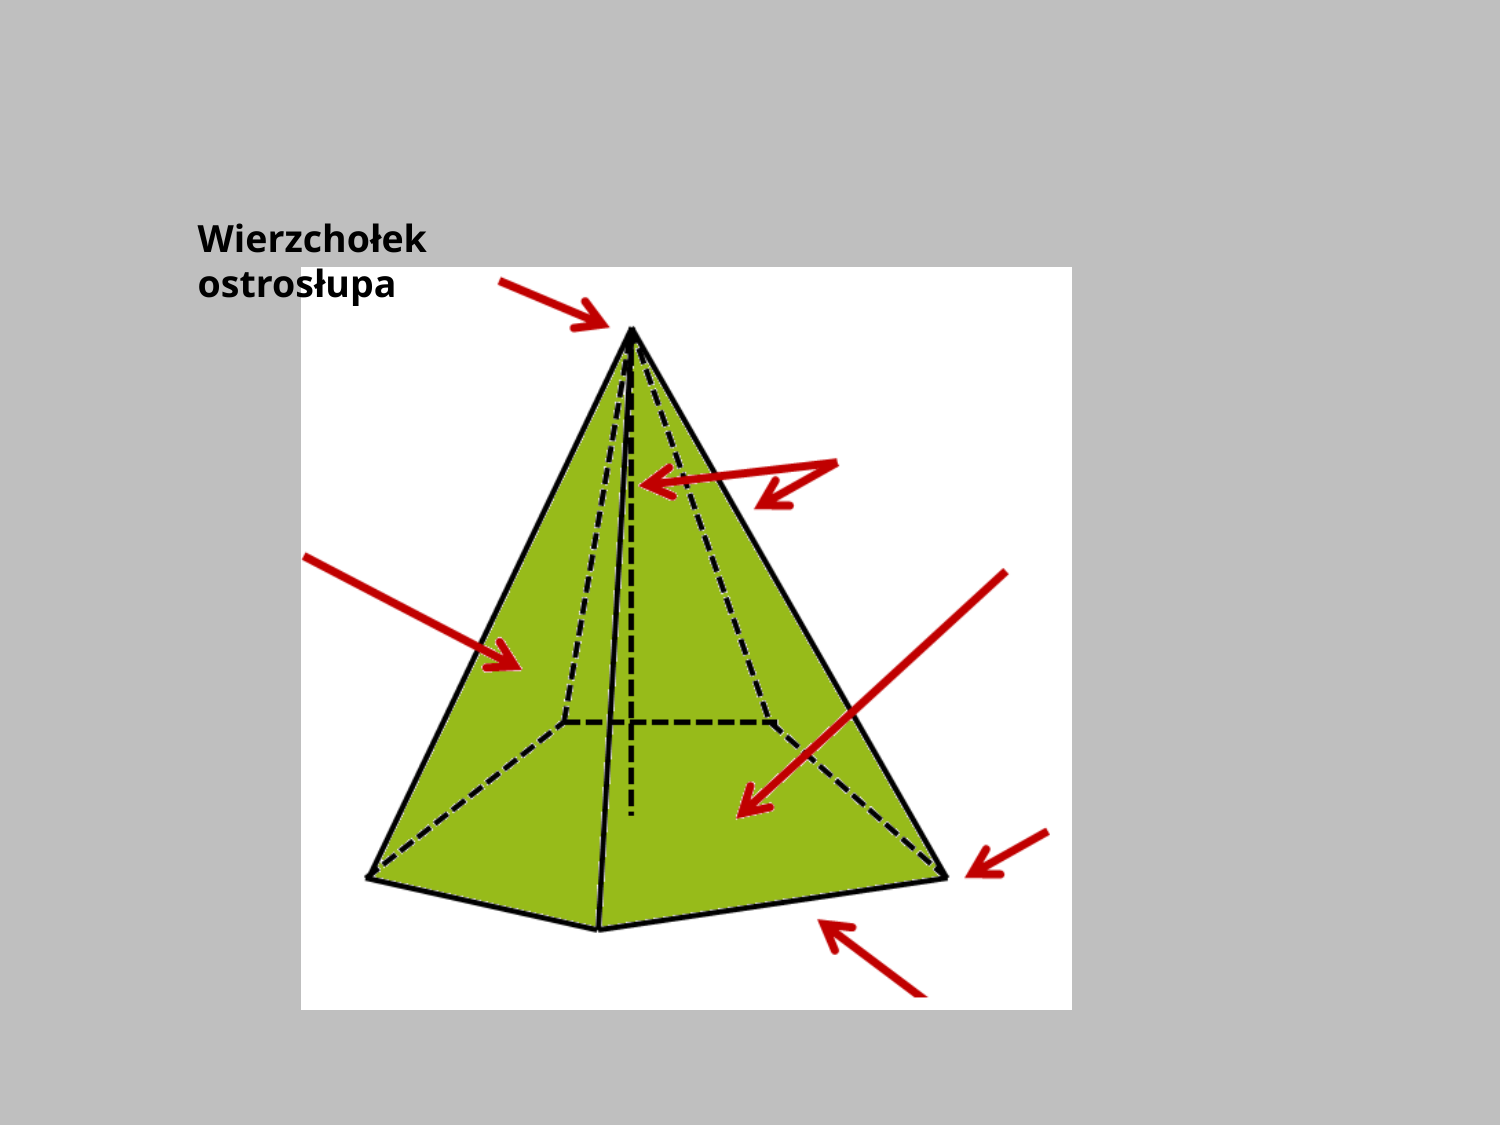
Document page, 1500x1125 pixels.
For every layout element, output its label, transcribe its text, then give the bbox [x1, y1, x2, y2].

text_box Wierzchołek ostrosłupa [183, 208, 621, 313]
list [300, 266, 1072, 1010]
